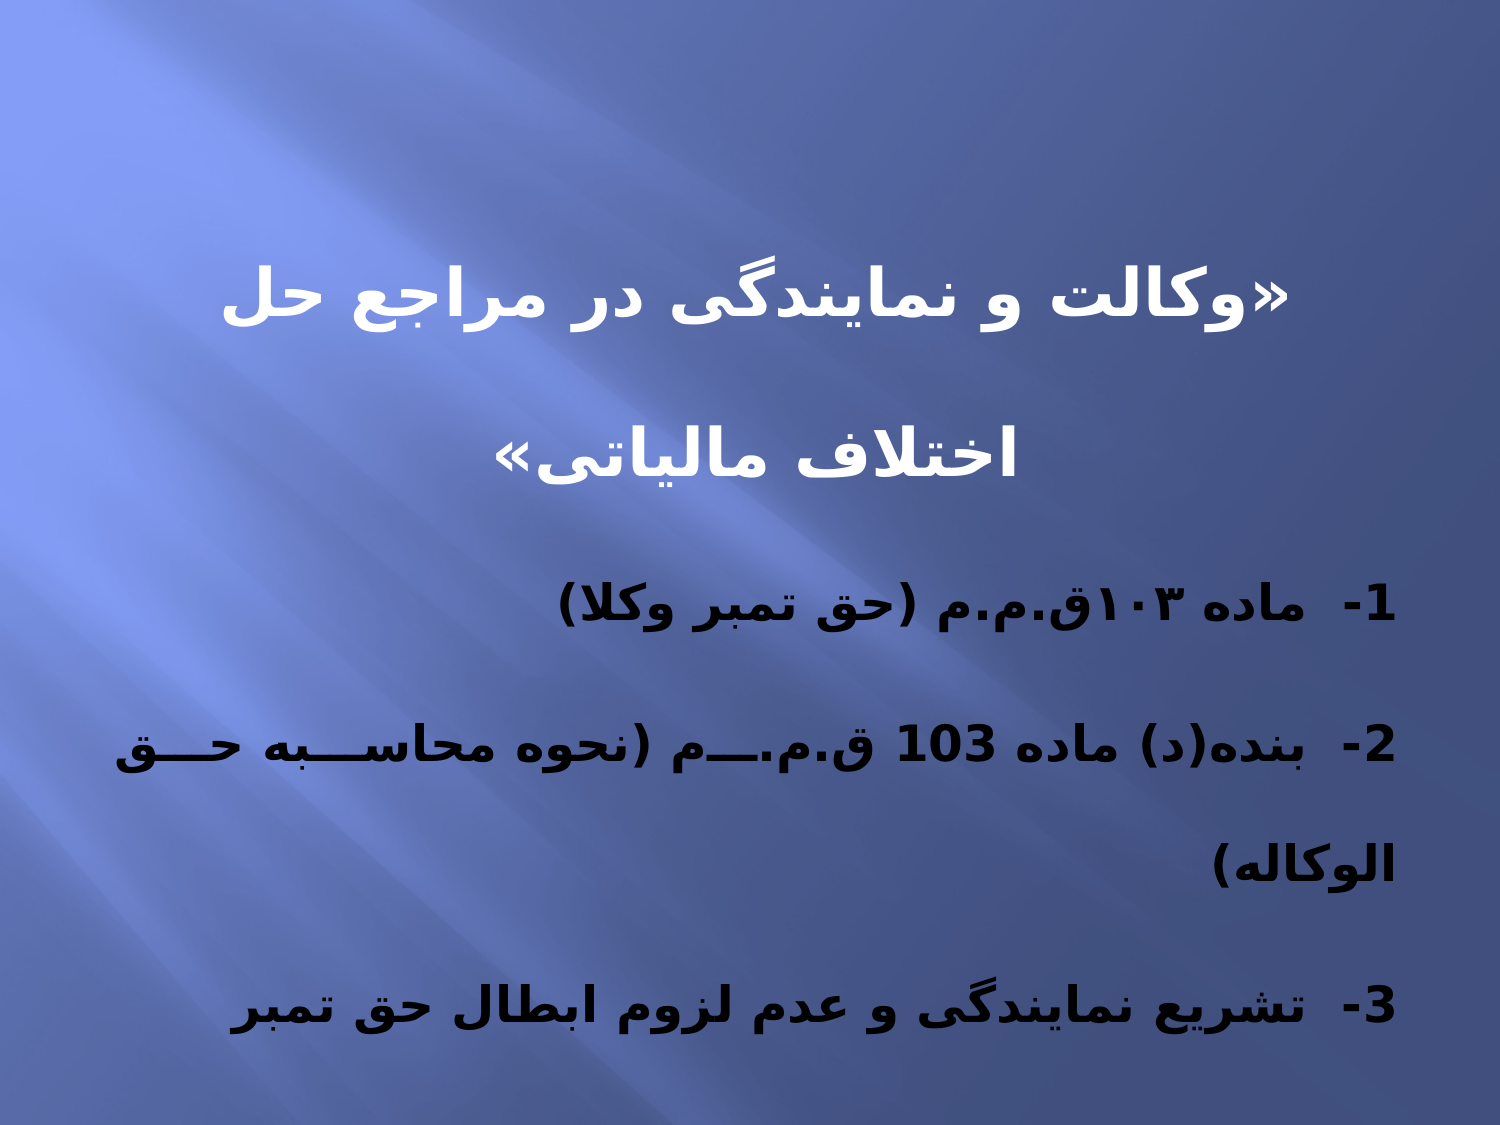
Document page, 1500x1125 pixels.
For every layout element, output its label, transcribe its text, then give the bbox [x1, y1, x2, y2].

text_box «وکالت و نمایندگی در مراجع حل اختلاف مالیاتی» 1- ماده ۱۰۳ق.م.م (حق تمبر وكلا) 2- بنده(د) ماده 103 ق.م.م (نحوه محاسبه حق الوکاله) 3- تشریع نمایندگی و عدم لزوم ابطال حق تمبر 4- مقررات تبصره(2) ماده ۱۰۳ ق.م.م (تکلیفی دولتی ها و شهرداری ها) [99, 162, 1413, 1125]
